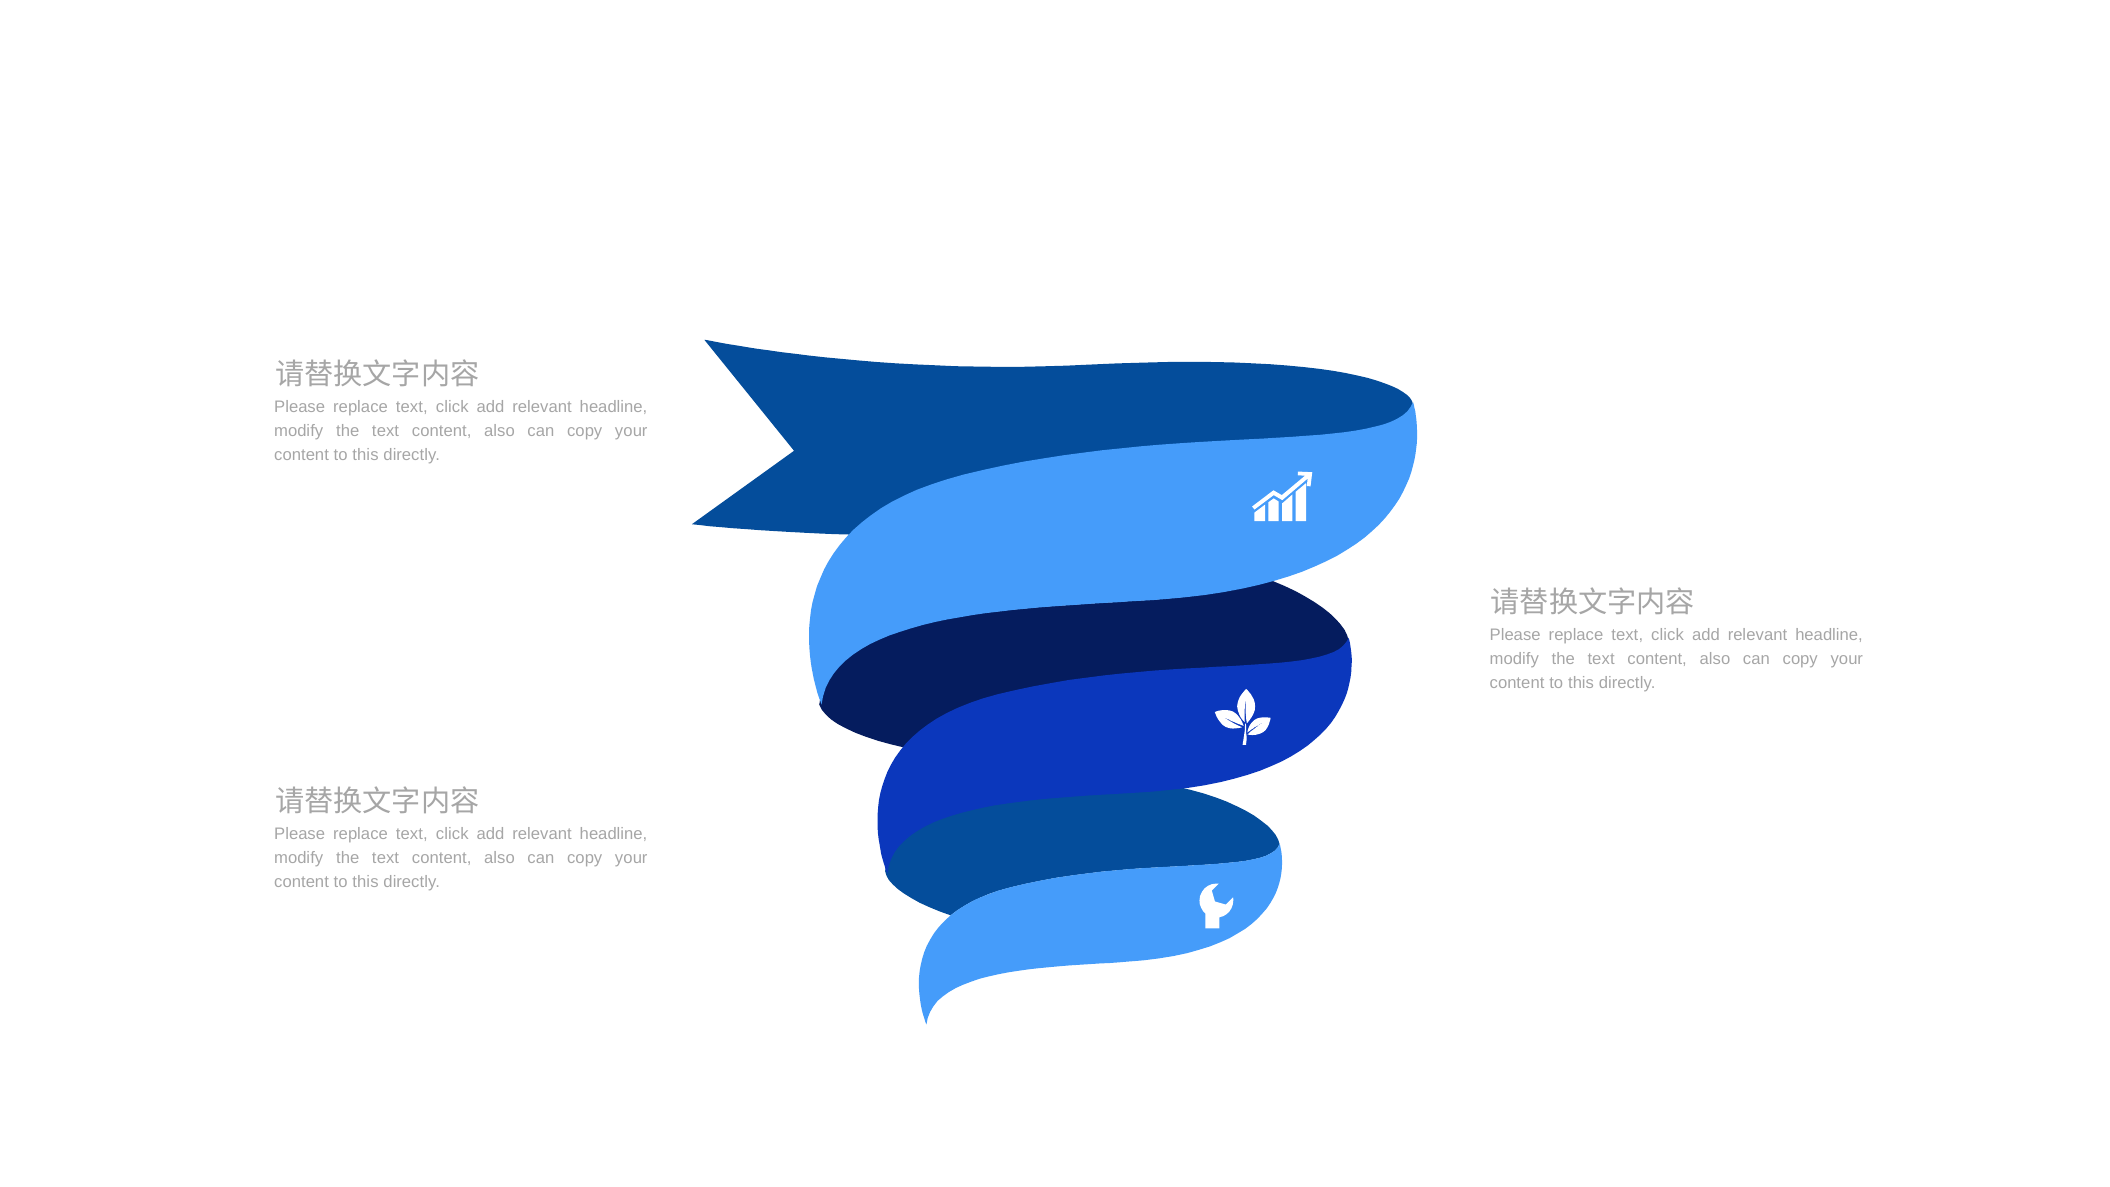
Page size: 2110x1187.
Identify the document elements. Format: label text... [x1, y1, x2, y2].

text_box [1199, 471, 1313, 929]
text_box 请替换文字内容 [260, 767, 495, 825]
text_box Please replace text, click add relevant headline, modify the text content, also can copy your content to this directly. [1474, 612, 1879, 700]
text_box [918, 864, 1245, 1025]
text_box [1313, 637, 1352, 742]
text_box Please replace text, click add relevant headline, modify the text content, also can copy your content to this directly. [259, 811, 663, 898]
text_box [885, 789, 1199, 915]
text_box [691, 339, 1413, 535]
text_box 请替换文字内容 [1475, 569, 1711, 626]
text_box [877, 667, 1199, 874]
text_box [809, 402, 1418, 705]
text_box [819, 596, 1199, 747]
text_box 请替换文字内容 [260, 340, 495, 398]
text_box [1313, 601, 1348, 657]
text_box Please replace text, click add relevant headline, modify the text content, also can copy your content to this directly. [259, 384, 663, 471]
